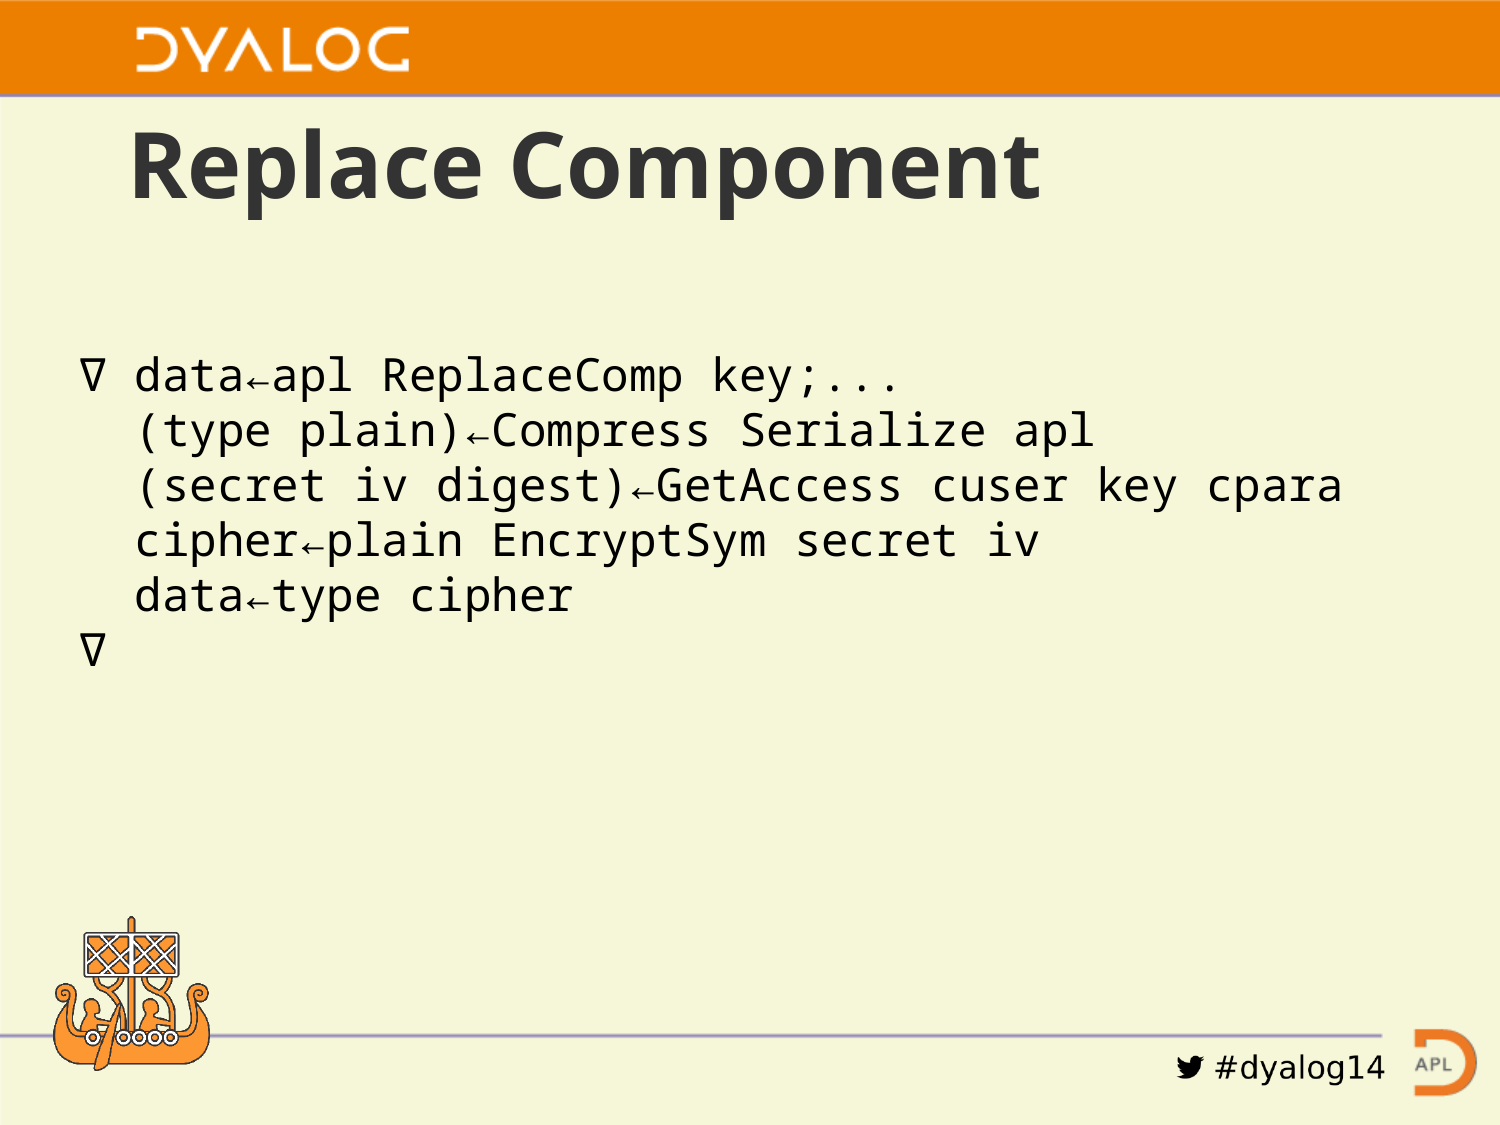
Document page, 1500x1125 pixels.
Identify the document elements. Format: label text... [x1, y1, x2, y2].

picture [0, 0, 1500, 1125]
title Replace Component [112, 99, 1388, 288]
subtitle ∇ data←apl ReplaceComp key;... (type plain)←Compress Serialize apl (secret iv digest)←GetAccess cuser key cpara cipher←plain EncryptSym secret iv data←type cipher ∇ [64, 338, 1424, 925]
